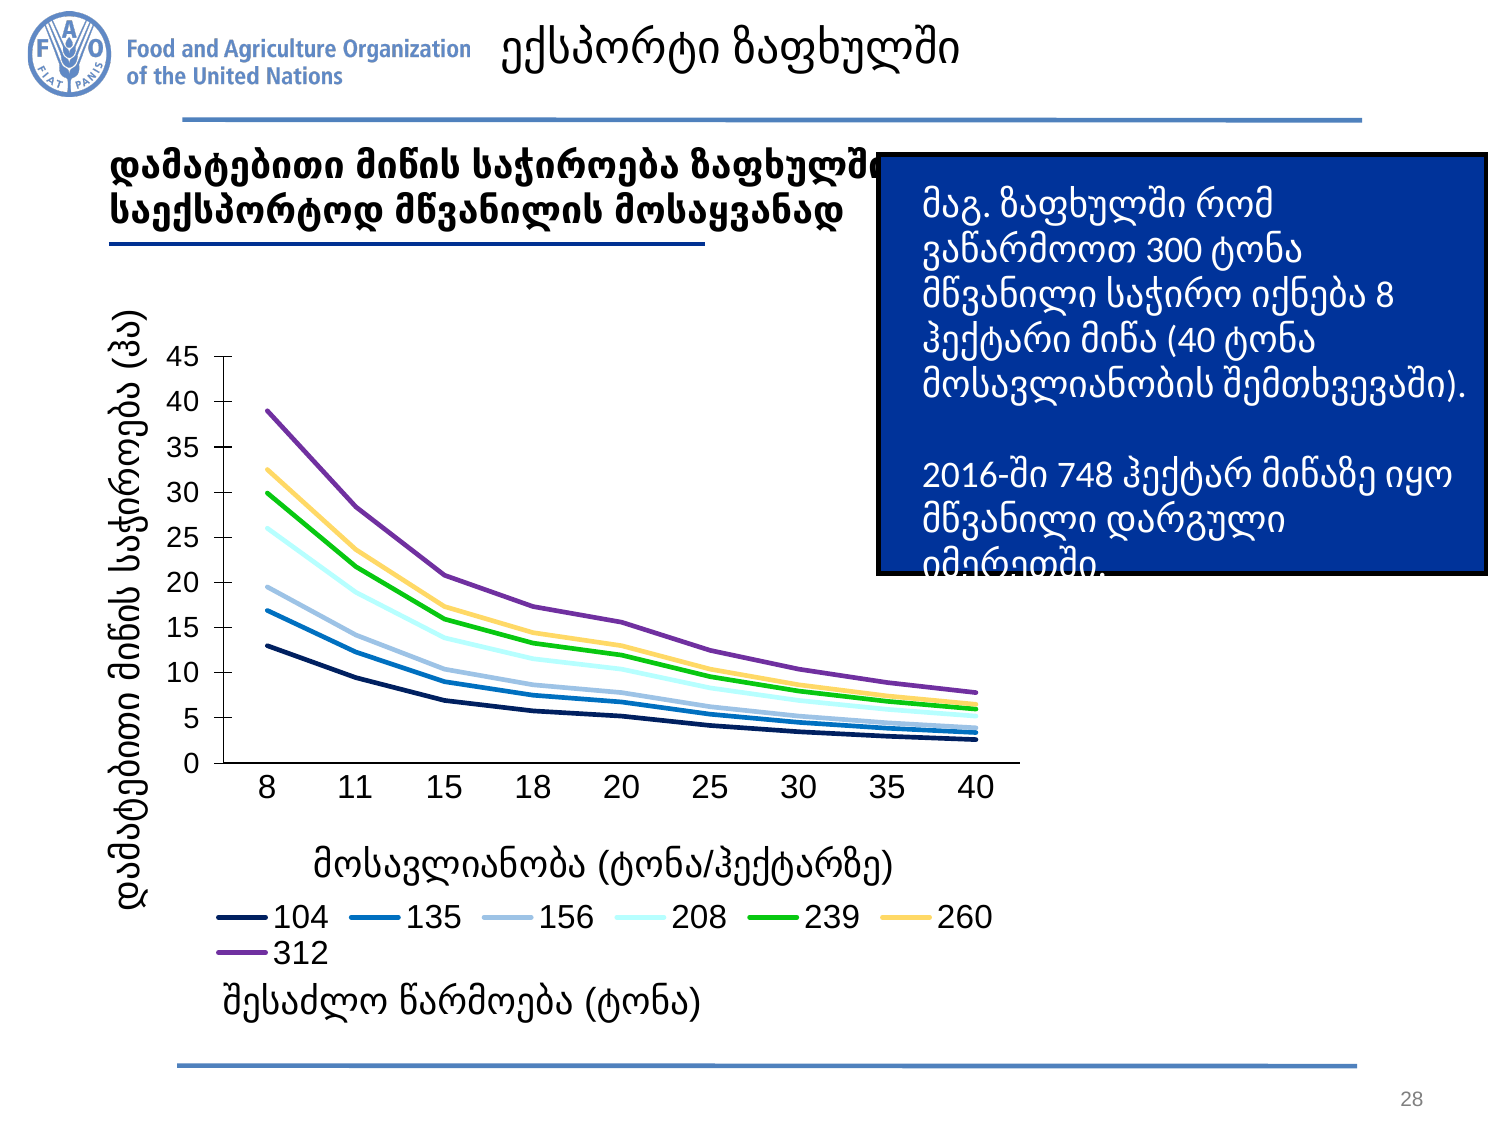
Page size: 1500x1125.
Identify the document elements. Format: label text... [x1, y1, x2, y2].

text_box [877, 154, 1487, 575]
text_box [50, 257, 1061, 1069]
title ექსპორტი ზაფხულში [485, 0, 1477, 97]
text_box დამატებითი მიწის საჭიროება ზაფხულში საექსპორტოდ მწვანილის მოსაყვანად [94, 133, 998, 239]
slide_number 28 [1286, 1068, 1439, 1125]
picture [27, 11, 470, 97]
text_box მაგ. ზაფხულში რომ ვაწარმოოთ 300 ტონა მწვანილი საჭირო იქნება 8 ჰექტარი მიწა (40 ტონა მოსავლიანობის შემთხვევაში). 2016-ში 748 ჰექტარ მიწაზე იყო მწვანილი დარგული იმერეთში. [907, 172, 1484, 593]
